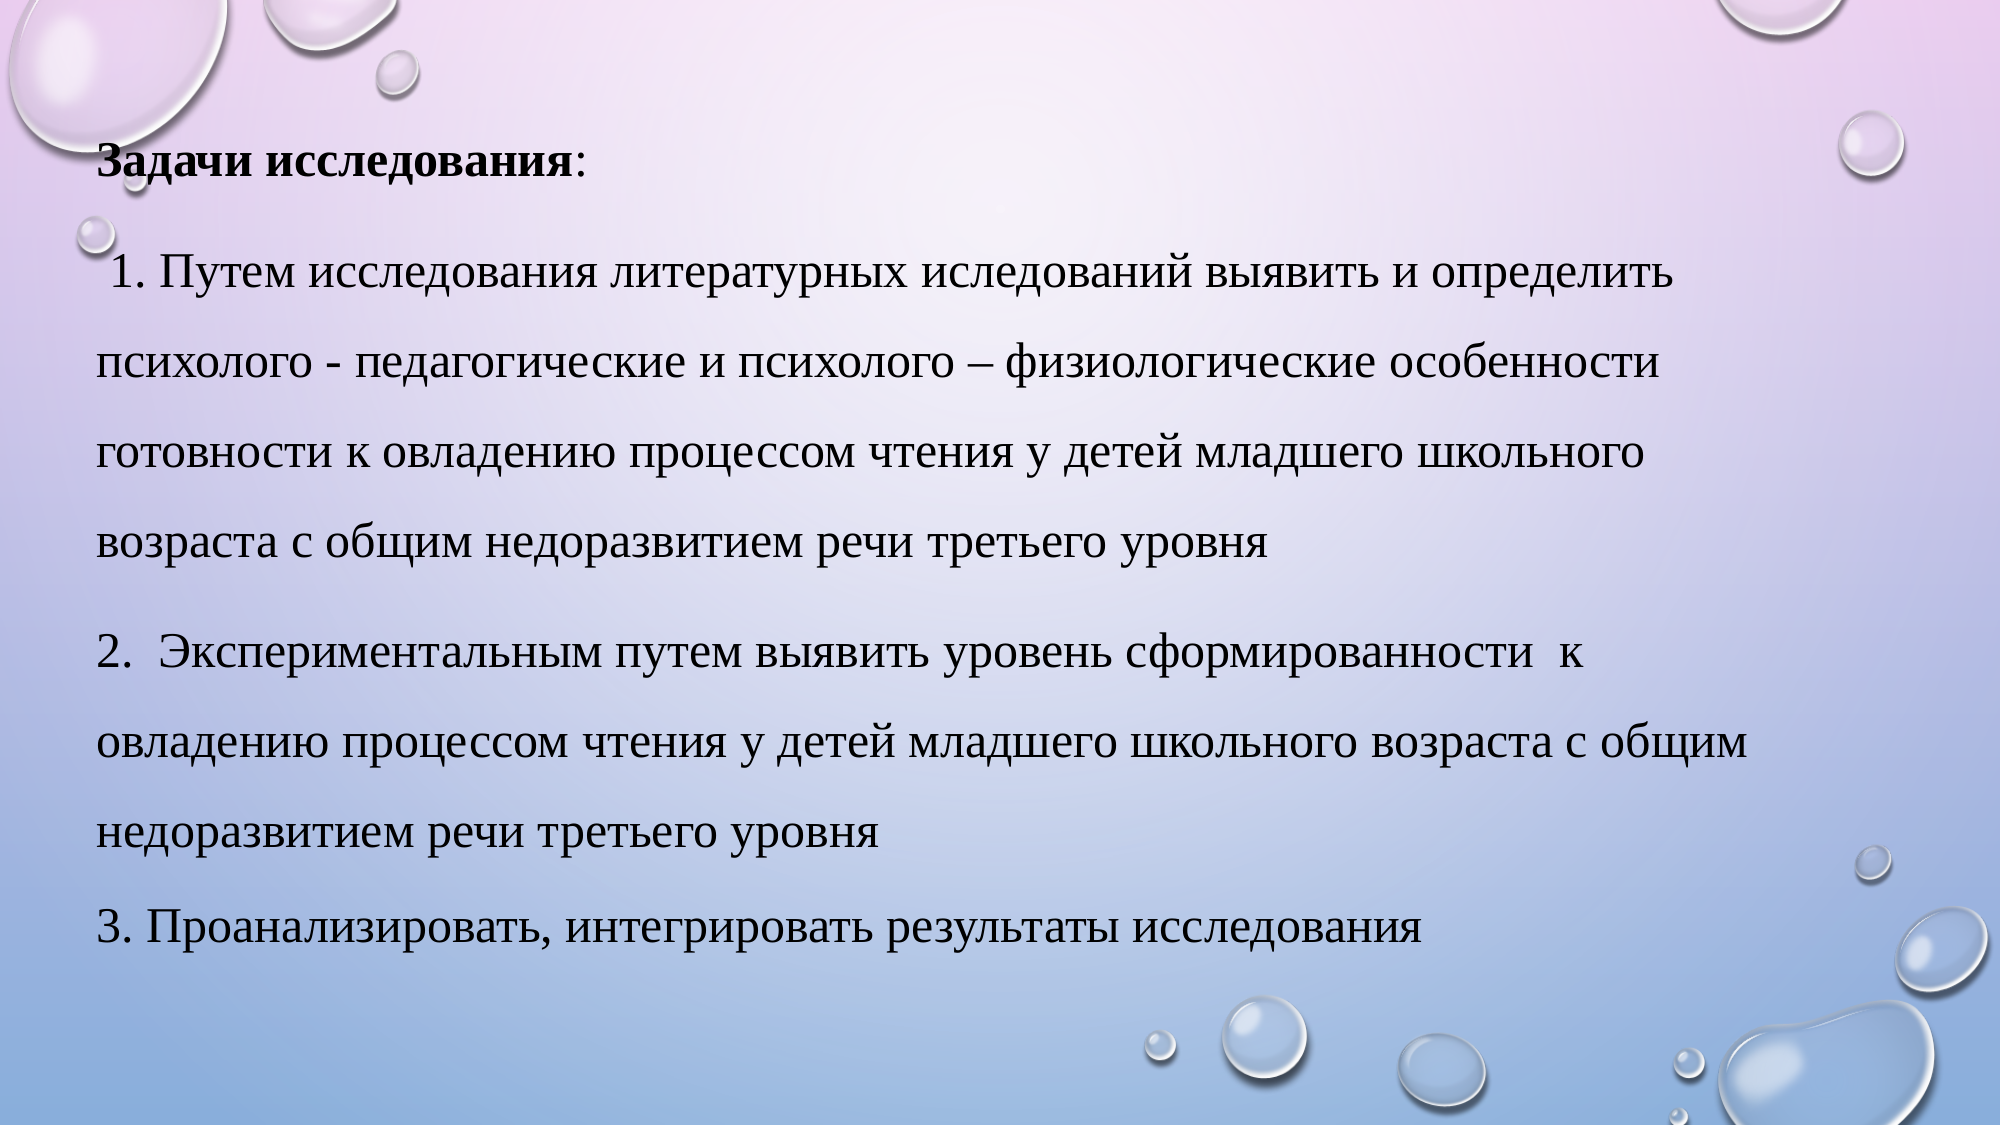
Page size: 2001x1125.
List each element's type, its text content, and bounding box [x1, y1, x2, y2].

text_box Задачи исследования: 1. Путем исследования литературных иследований выявить и определить психолого - педагогические и психолого – физиологические особенности готовности к овладению процессом чтения у детей младшего школьного возраста с общим недоразвитием речи третьего уровня 2. Экспериментальным путем выявить уровень сформированности к овладению процессом чтения у детей младшего школьного возраста с общим недоразвитием речи третьего уровня 3. Проанализировать, интегрировать результаты исследования [81, 88, 1841, 960]
picture [0, 0, 2000, 1125]
